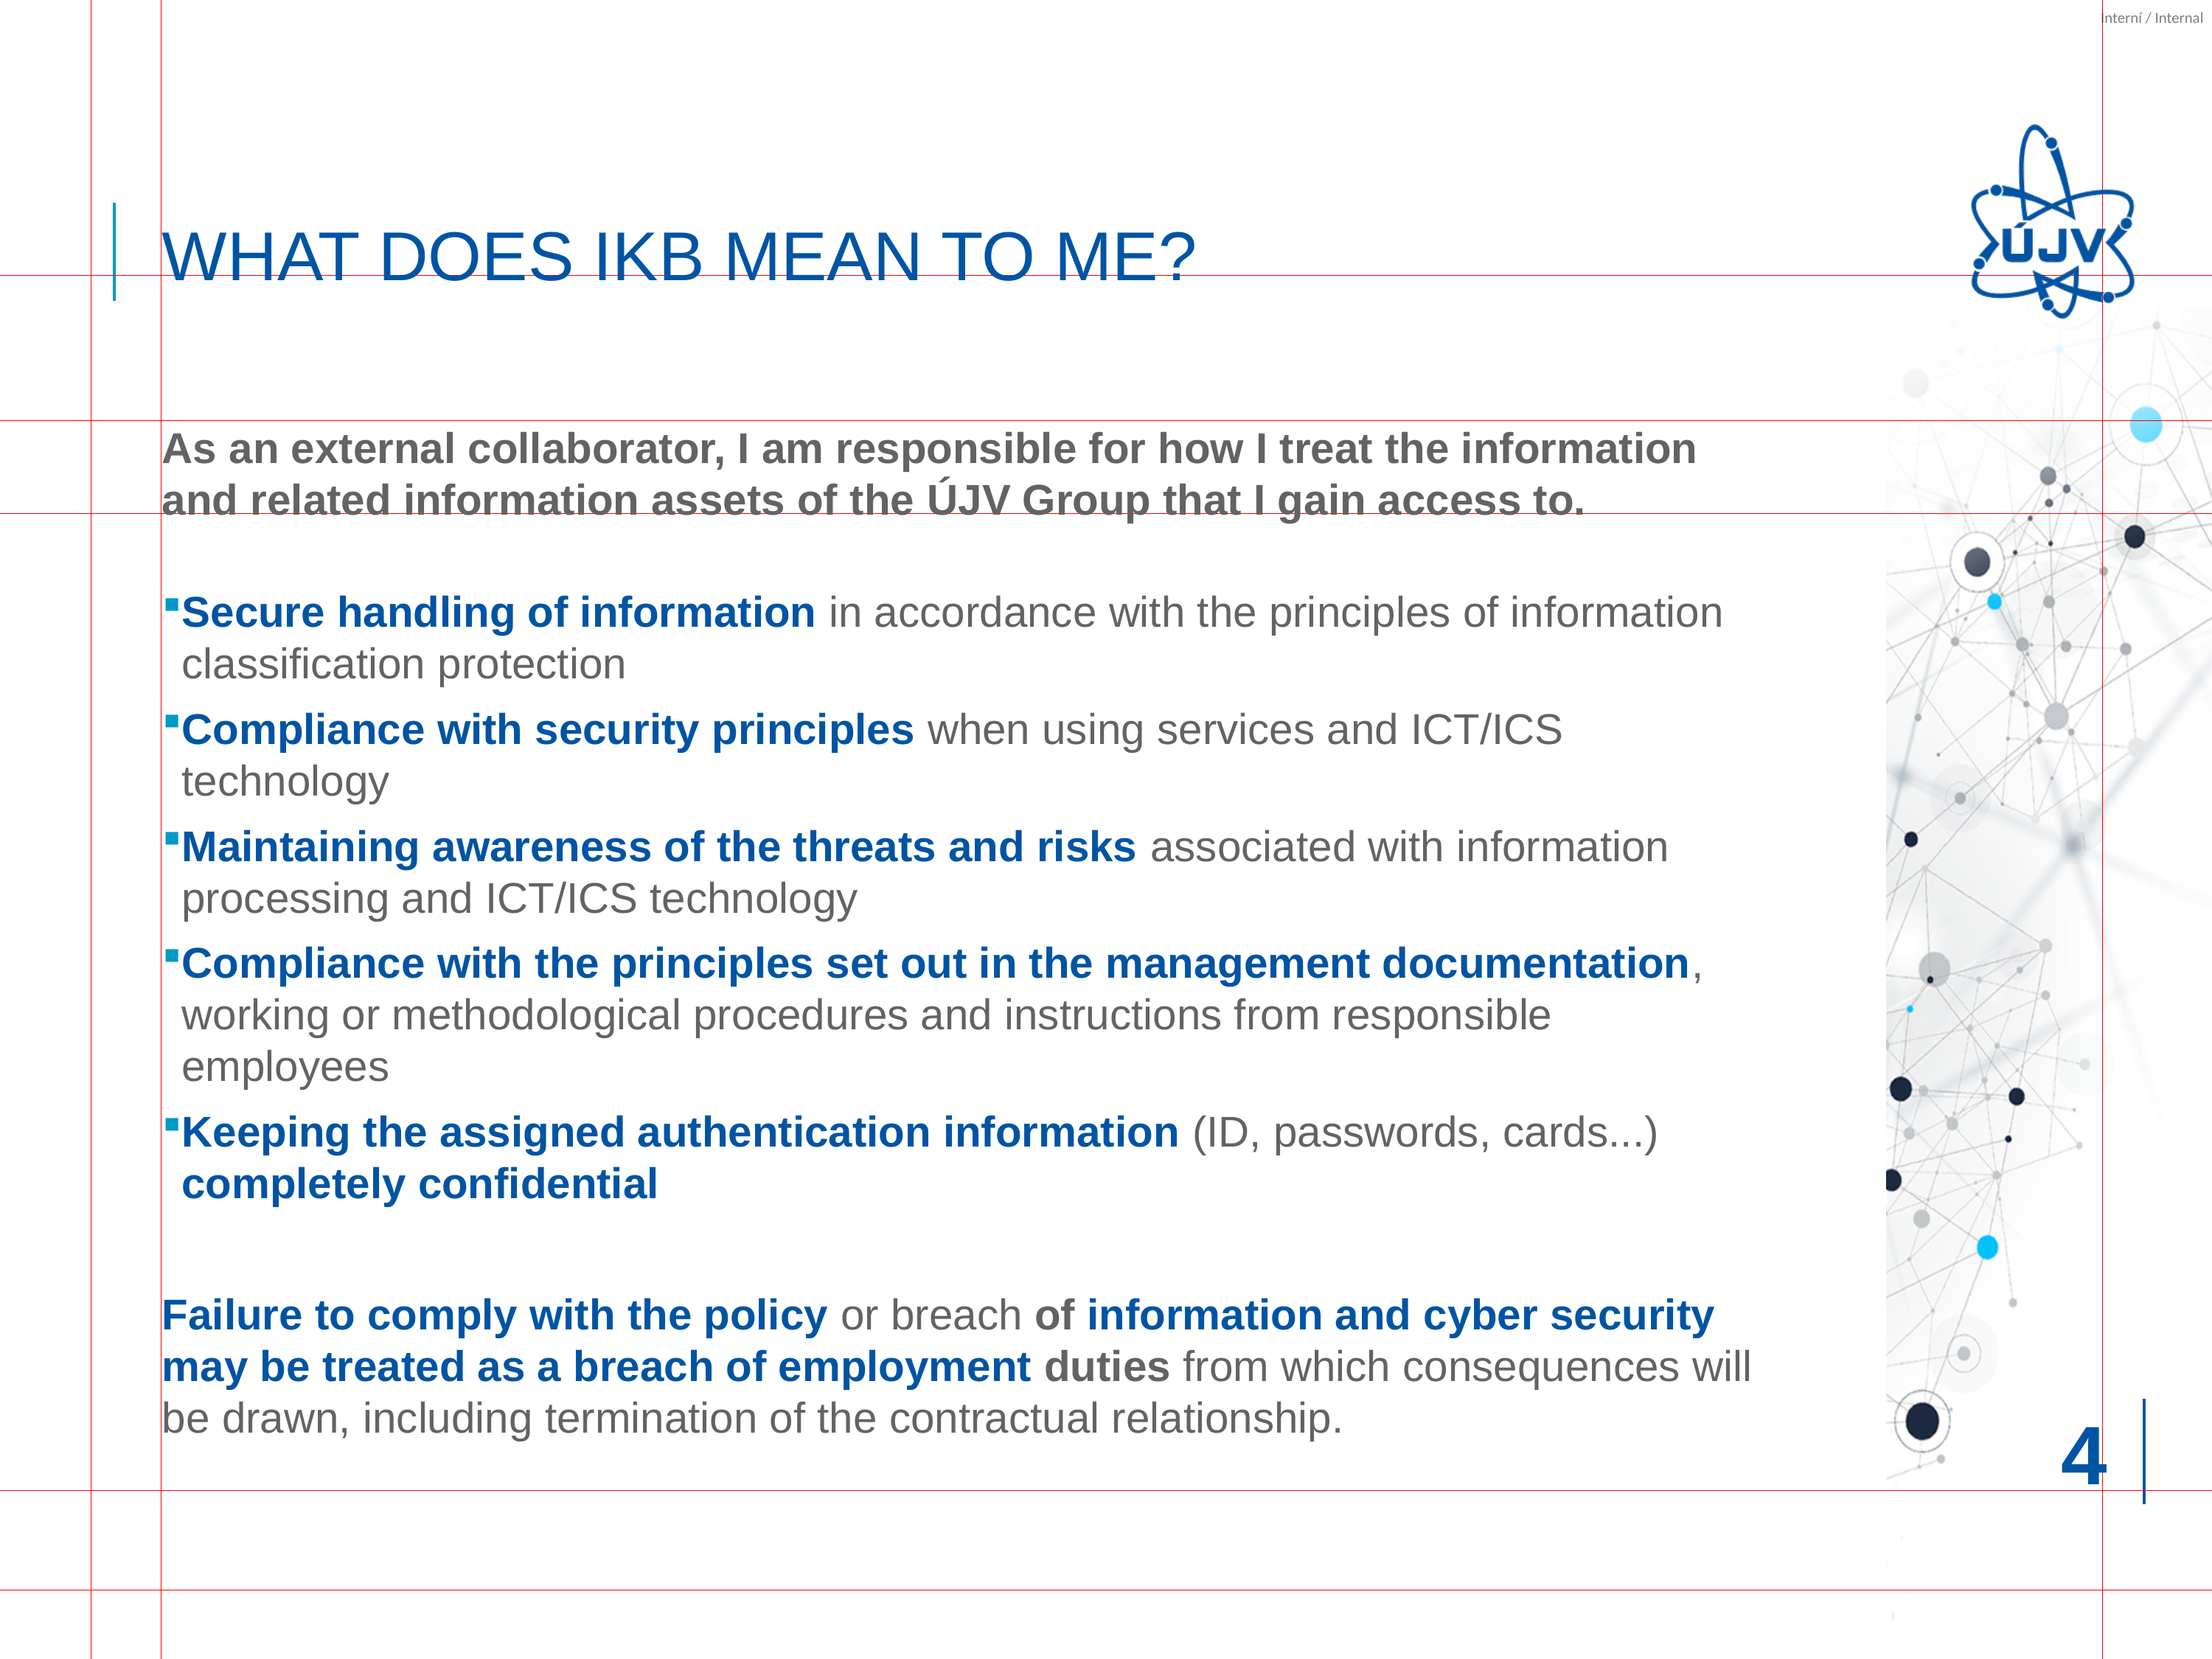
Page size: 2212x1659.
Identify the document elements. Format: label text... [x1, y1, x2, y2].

list As an external collaborator, I am responsible for how I treat the information and related information assets of the ÚJV Group that I gain access to. Secure handling of information in accordance with the principles of information classification protection Compliance with security principles when using services and ICT/ICS technology Maintaining awareness of the threats and risks associated with information processing and ICT/ICS technology Compliance with the principles set out in the management documentation, working or methodological procedures and instructions from responsible employees Keeping the assigned authentication information (ID, passwords, cards...) completely confidential Failure to comply with the policy or breach of information and cyber security may be treated as a breach of employment duties from which consequences will be drawn, including termination of the contractual relationship. [161, 420, 1759, 1535]
picture [1886, 514, 2102, 1490]
picture [2103, 1590, 2212, 1659]
picture [2103, 514, 2212, 1490]
slide_number 4 [1937, 1399, 2107, 1505]
picture [1886, 84, 2212, 420]
title What Does IKB Mean to Me? [161, 124, 1759, 381]
picture [2103, 421, 2212, 513]
picture [2103, 1491, 2212, 1590]
picture [1886, 1491, 2102, 1590]
picture [1886, 1590, 2102, 1659]
picture [1886, 421, 2102, 513]
